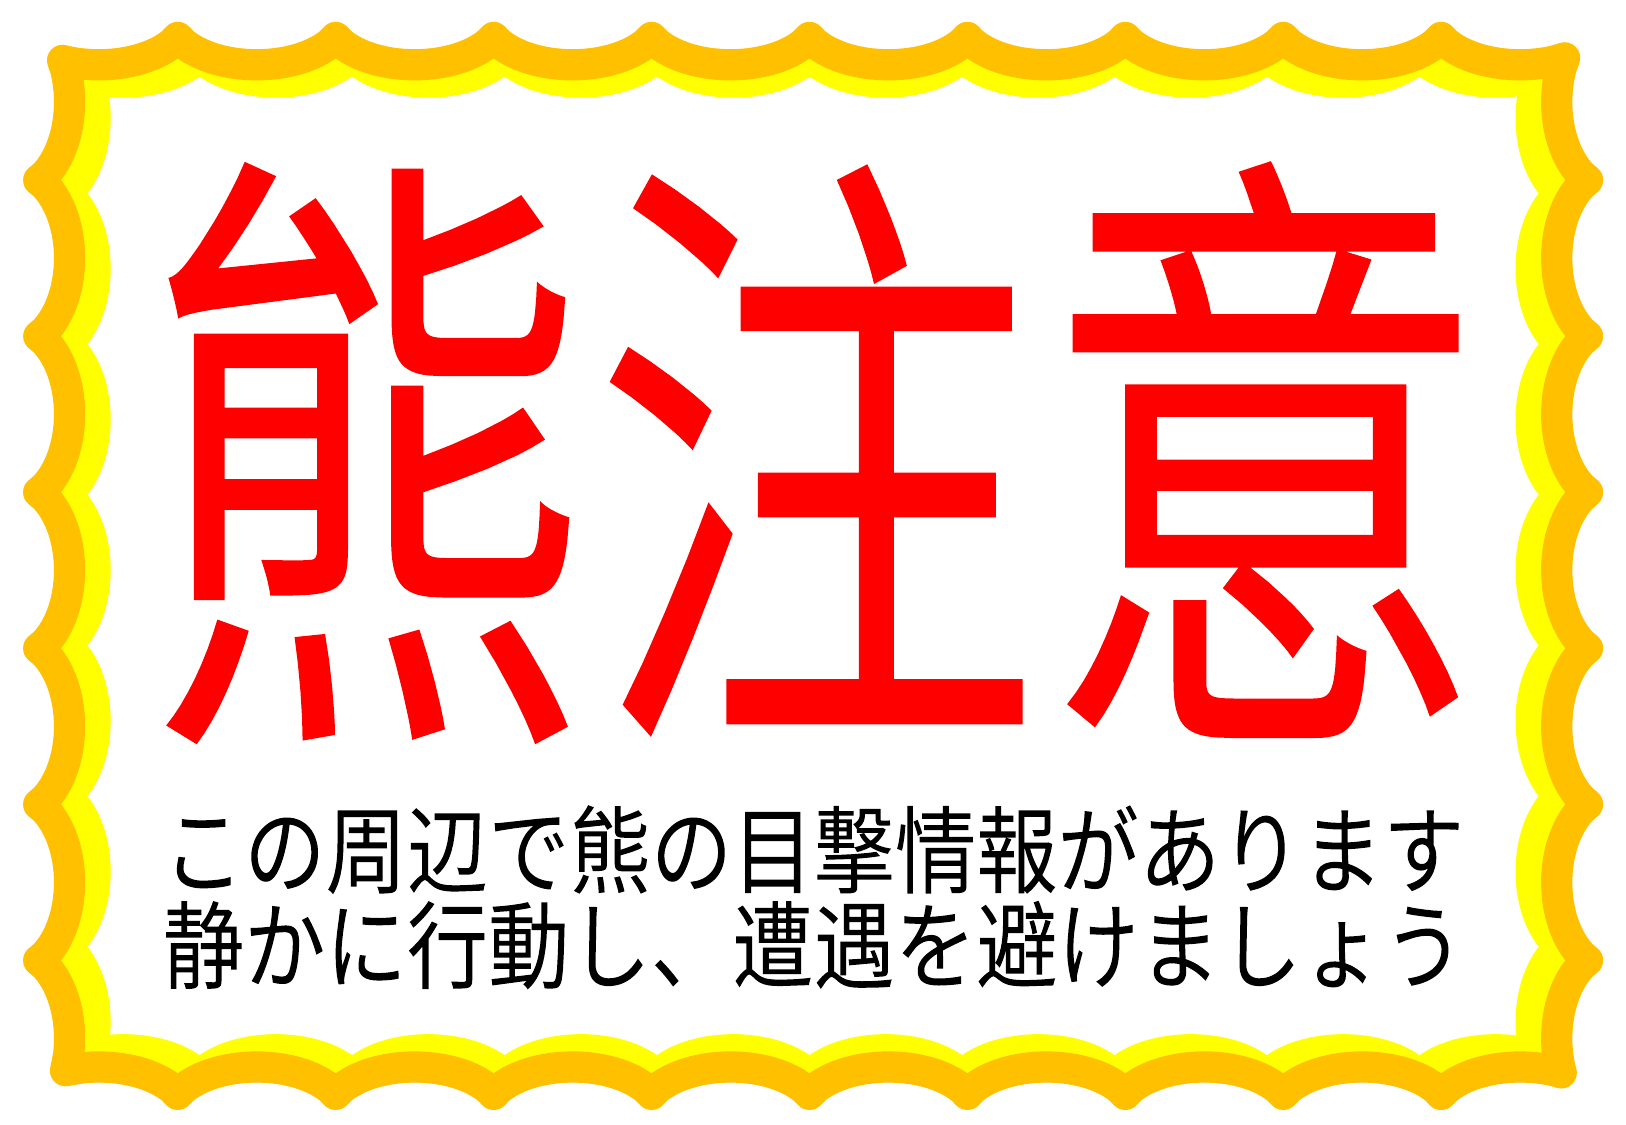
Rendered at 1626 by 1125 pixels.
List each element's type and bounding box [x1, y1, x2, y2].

text_box [38, 37, 1588, 1095]
